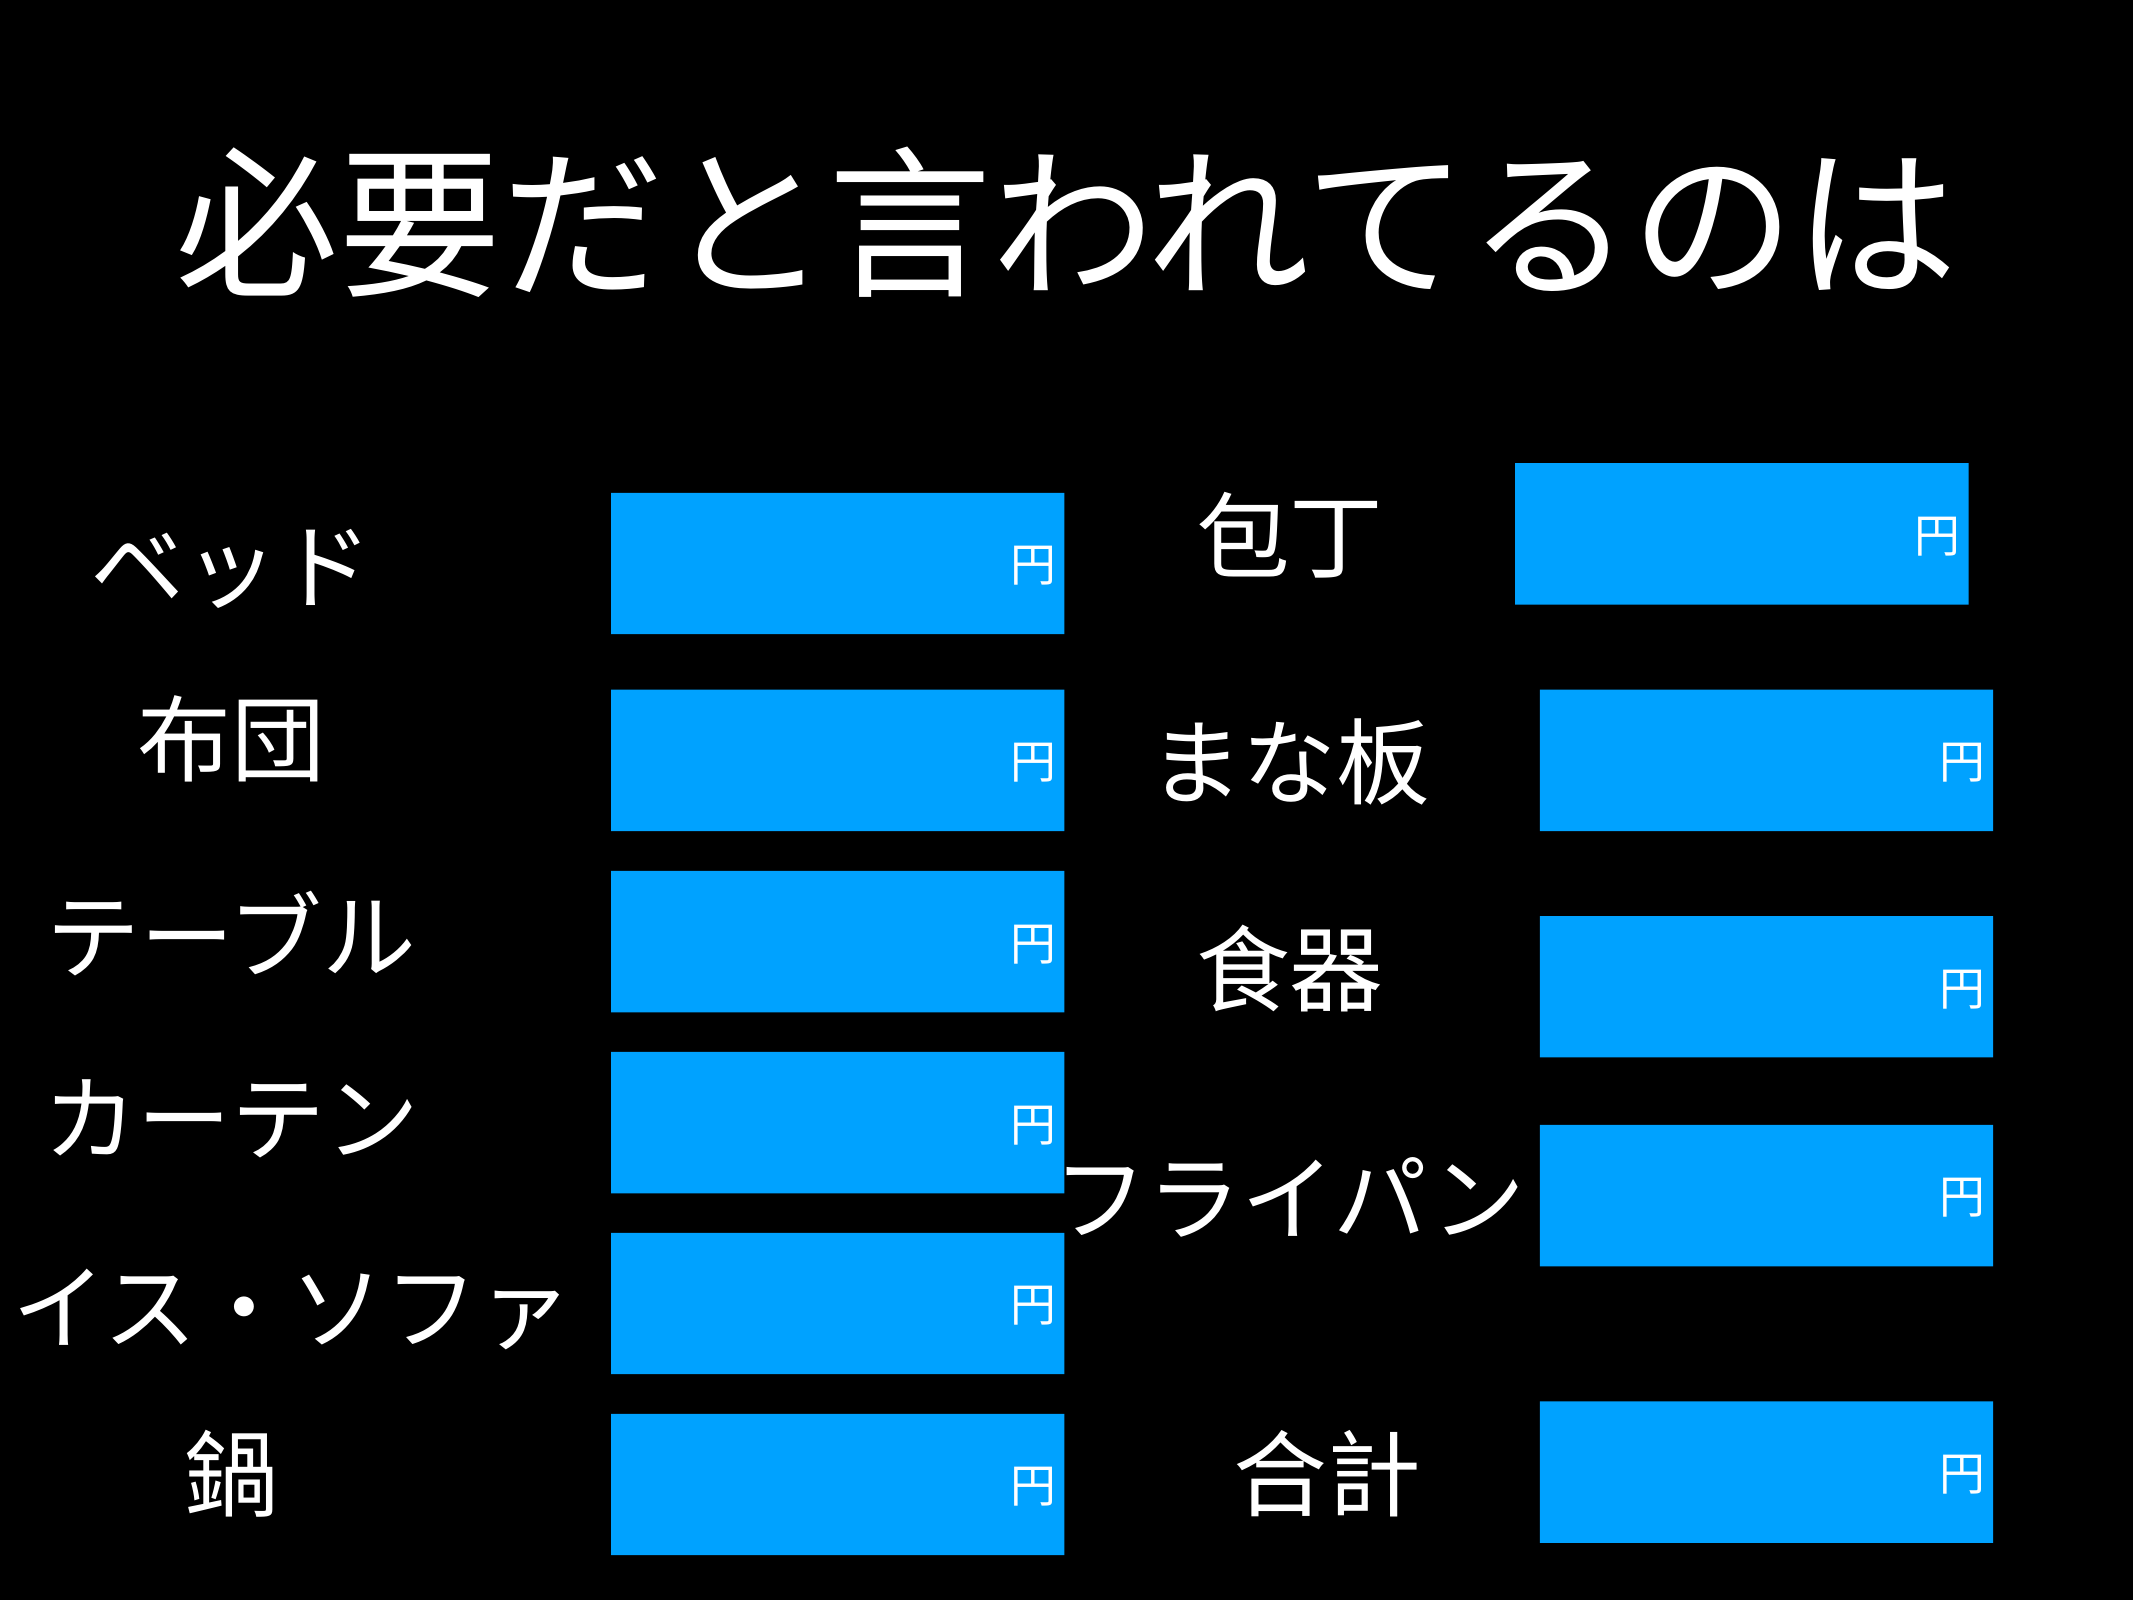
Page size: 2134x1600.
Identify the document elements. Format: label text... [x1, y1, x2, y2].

text_box 円 [611, 689, 1065, 832]
text_box カーテン [35, 1051, 428, 1181]
text_box 円 [611, 1051, 1065, 1194]
text_box フライパン [1045, 1131, 1534, 1261]
text_box 円 [1515, 463, 1969, 605]
text_box テーブル [38, 869, 425, 999]
text_box 布団 [129, 672, 334, 802]
text_box 円 [1539, 1124, 1994, 1267]
text_box 円 [1539, 916, 1994, 1058]
text_box 円 [611, 492, 1065, 635]
text_box ベッド [82, 498, 381, 628]
text_box 円 [611, 1413, 1065, 1556]
text_box 合計 [1225, 1407, 1430, 1537]
text_box イス・ソファ [4, 1240, 581, 1370]
title 必要だと言われてるのは [155, 41, 1978, 397]
text_box 包丁 [1187, 469, 1392, 599]
text_box 円 [611, 870, 1065, 1013]
text_box まな板 [1140, 695, 1439, 825]
text_box 鍋 [176, 1407, 287, 1537]
text_box 円 [1539, 689, 1994, 832]
text_box 食器 [1187, 902, 1392, 1032]
text_box 円 [1539, 1401, 1994, 1543]
text_box 円 [611, 1232, 1065, 1375]
